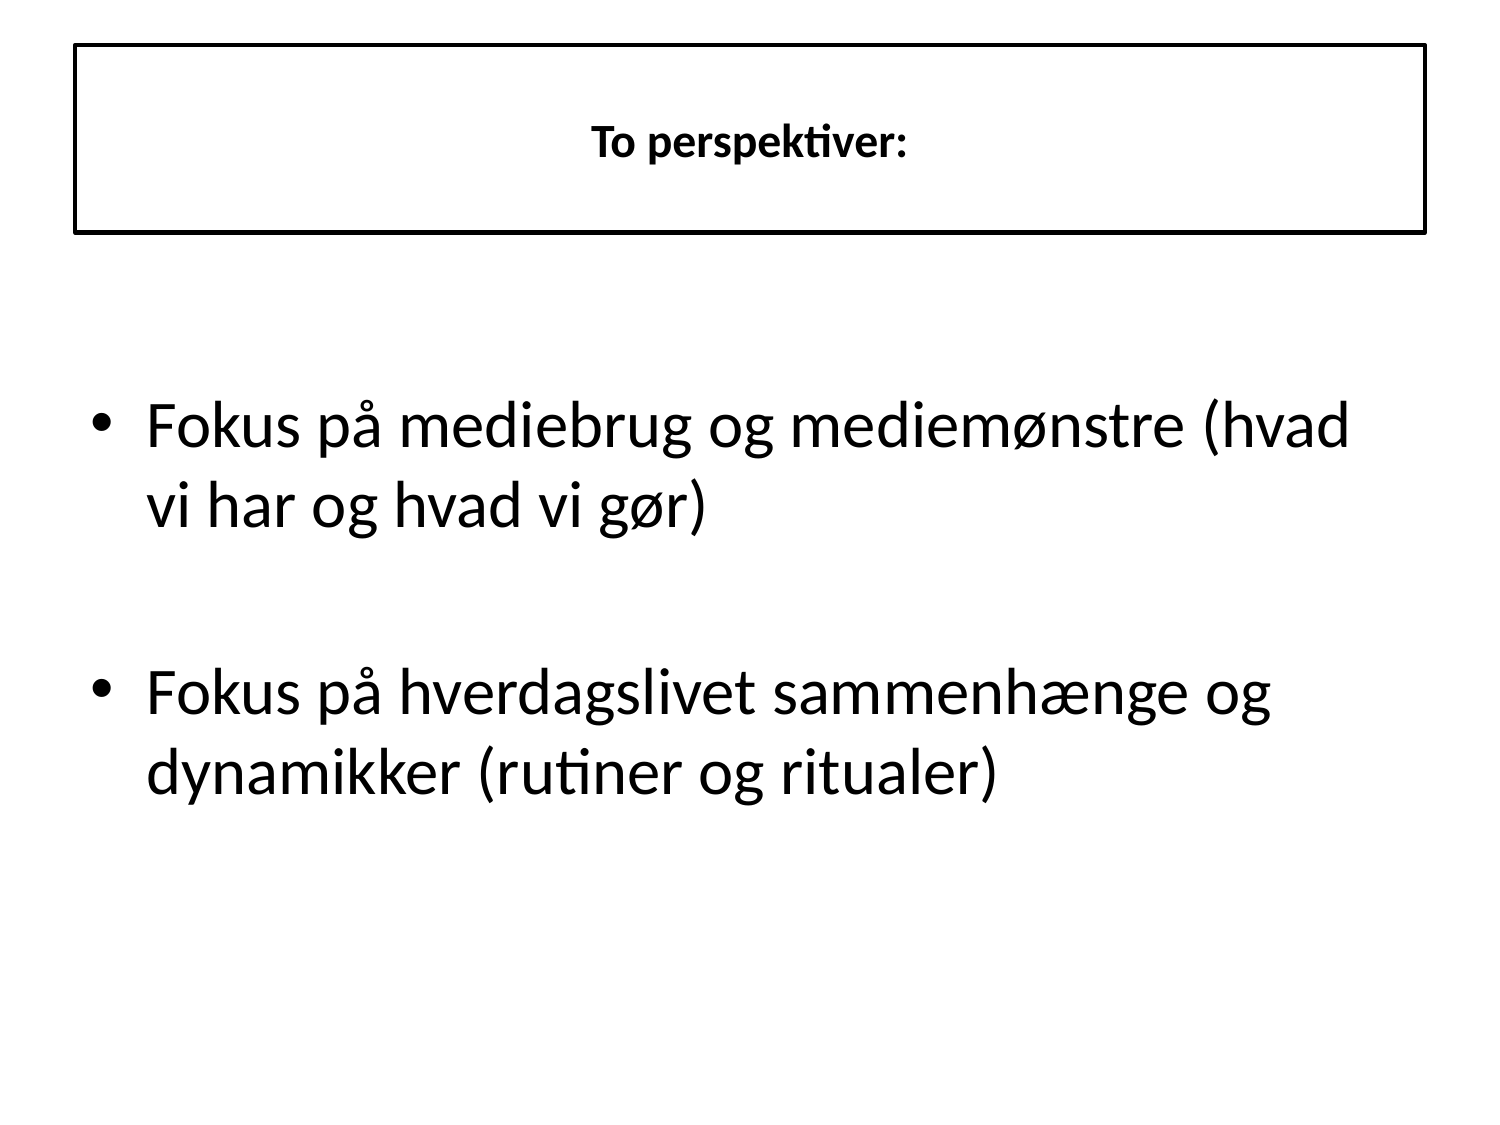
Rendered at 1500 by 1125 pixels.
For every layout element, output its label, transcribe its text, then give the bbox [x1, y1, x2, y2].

list Fokus på mediebrug og mediemønstre (hvad vi har og hvad vi gør) Fokus på hverdagslivet sammenhænge og dynamikker (rutiner og ritualer) [75, 373, 1425, 1005]
title To perspektiver: [73, 43, 1427, 235]
